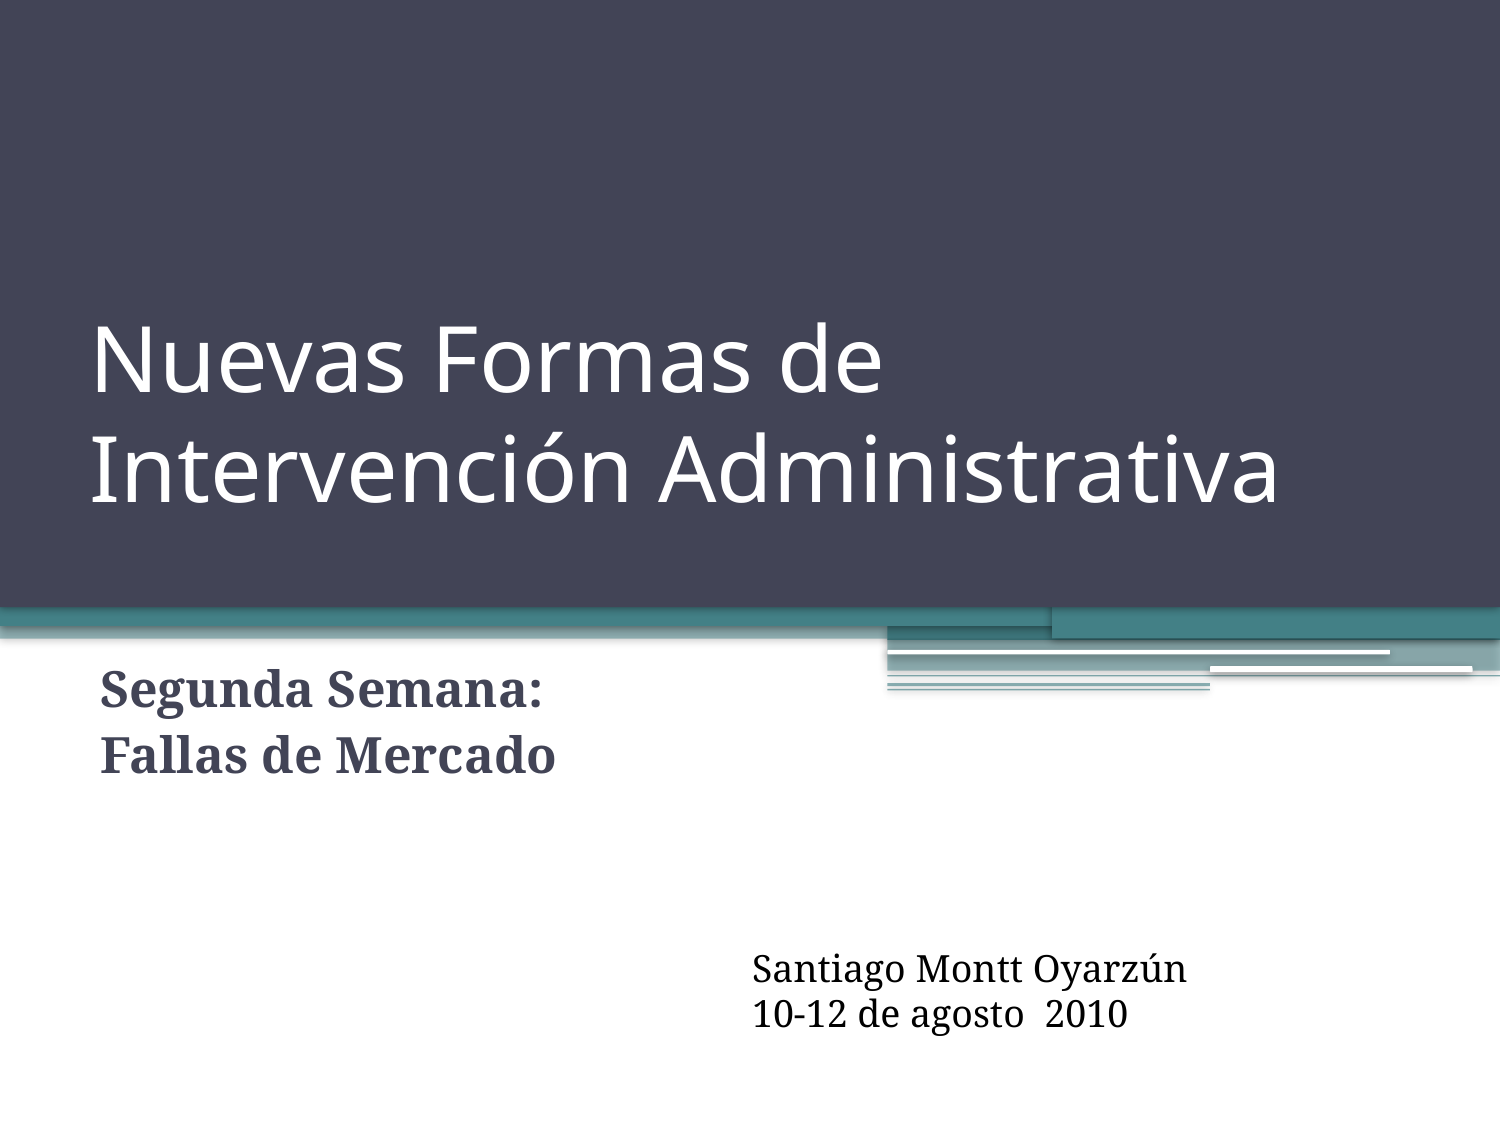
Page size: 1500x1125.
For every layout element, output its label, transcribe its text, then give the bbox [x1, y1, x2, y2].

text_box Santiago Montt Oyarzún 10-12 de agosto 2010 [737, 937, 1204, 1043]
title Nuevas Formas de Intervención Administrativa [75, 287, 1463, 529]
subtitle Segunda Semana: Fallas de Mercado [75, 650, 1100, 938]
